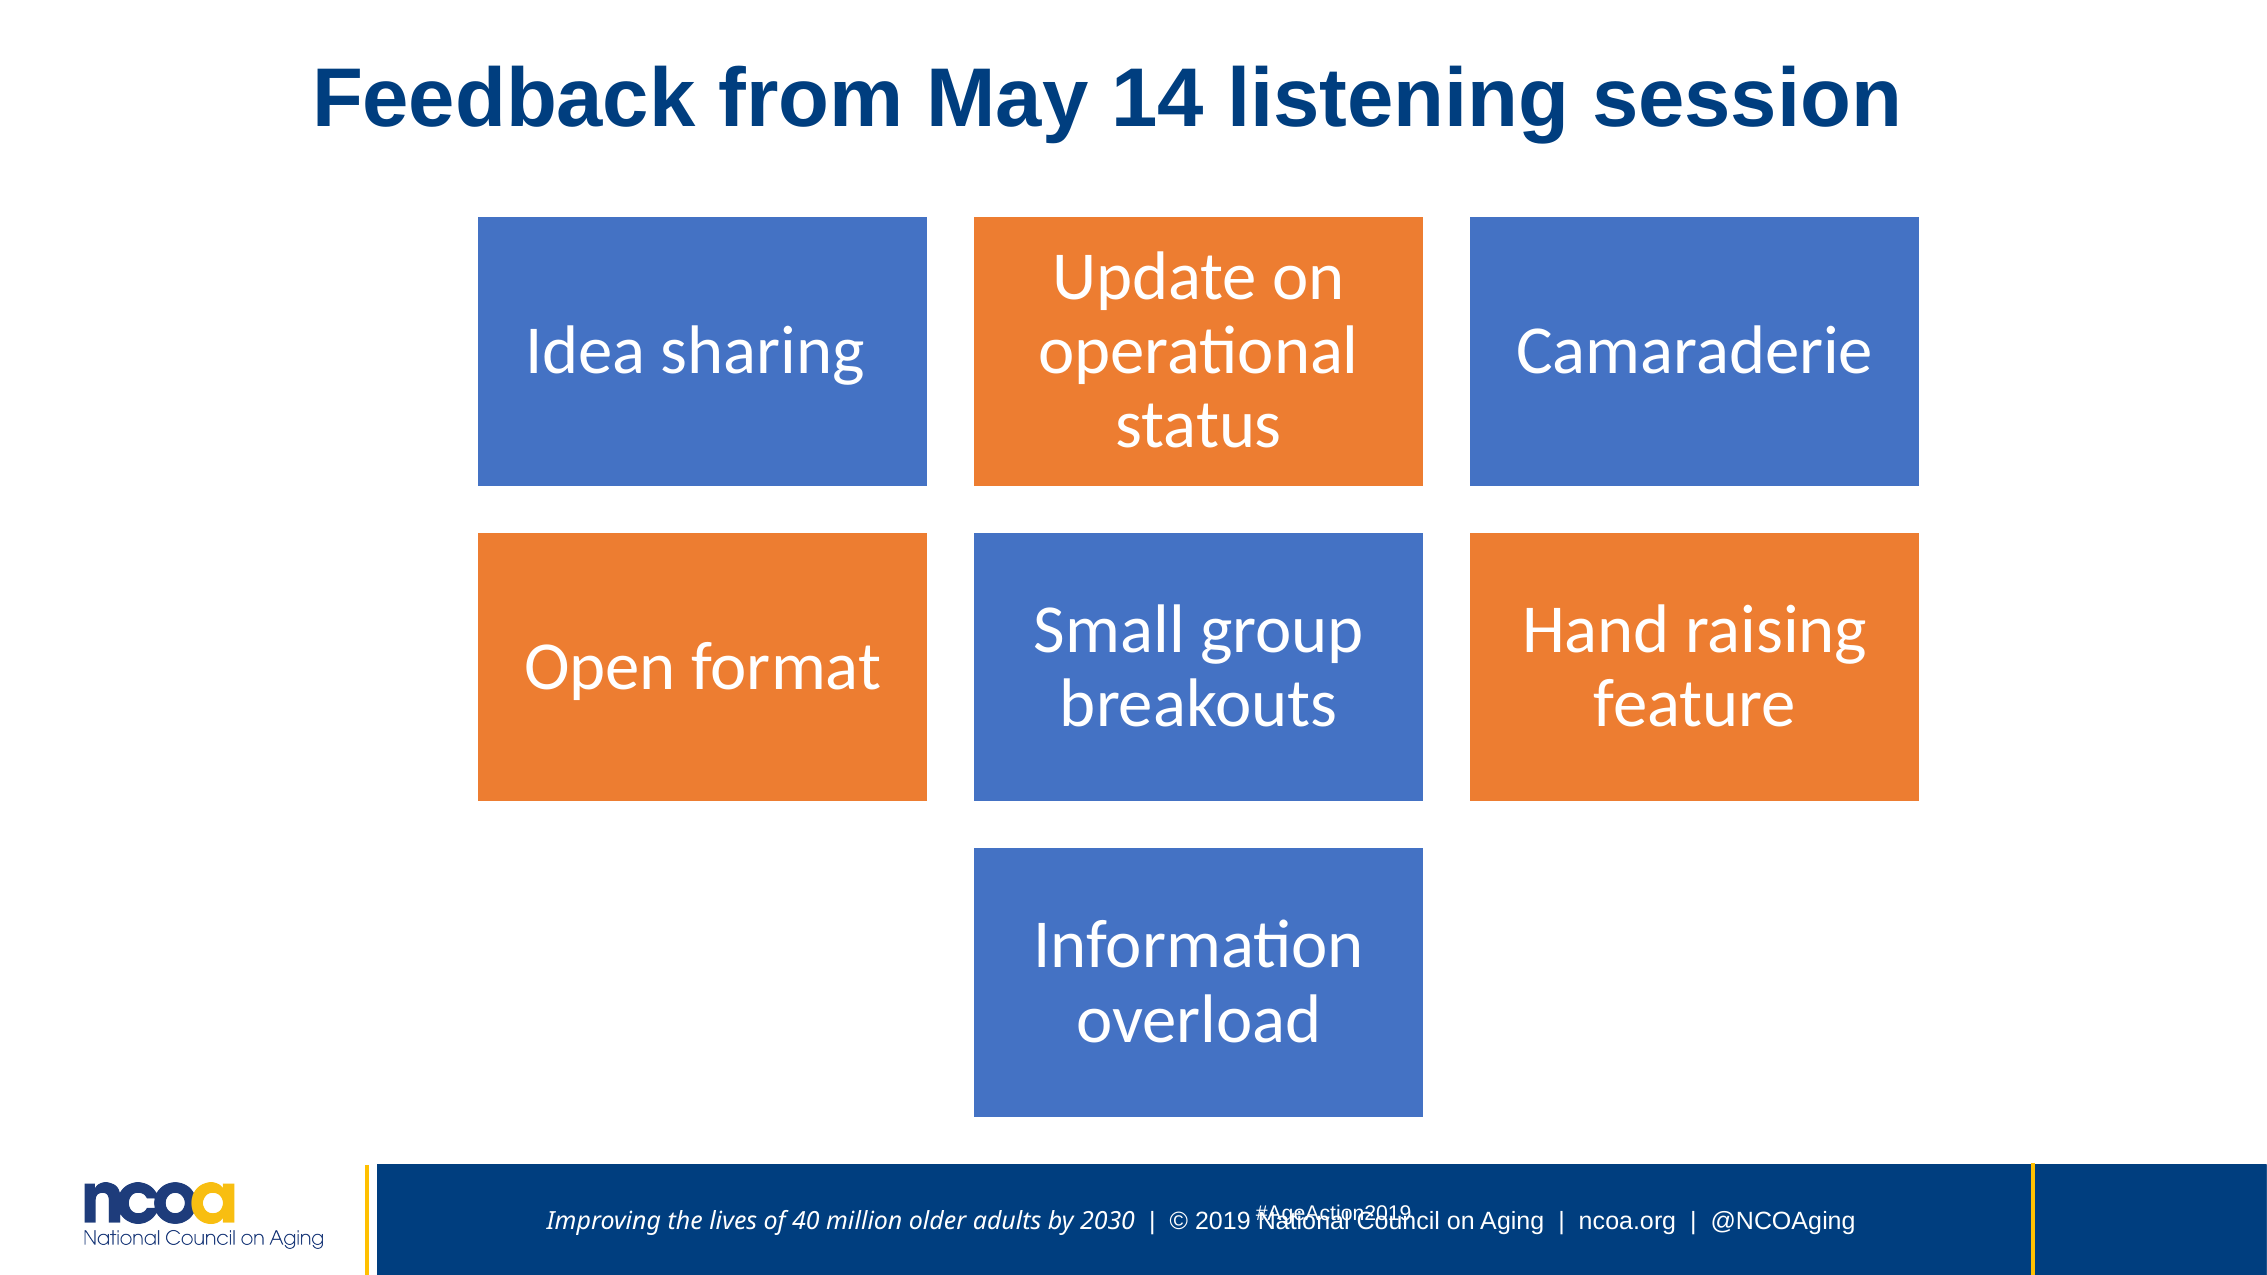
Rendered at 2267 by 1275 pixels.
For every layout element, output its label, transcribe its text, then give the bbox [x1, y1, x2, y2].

footer #AgeAction2019 [397, 1181, 2267, 1243]
title Feedback from May 14 listening session [166, 8, 2095, 191]
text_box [263, 215, 2135, 1119]
picture [84, 1182, 323, 1249]
